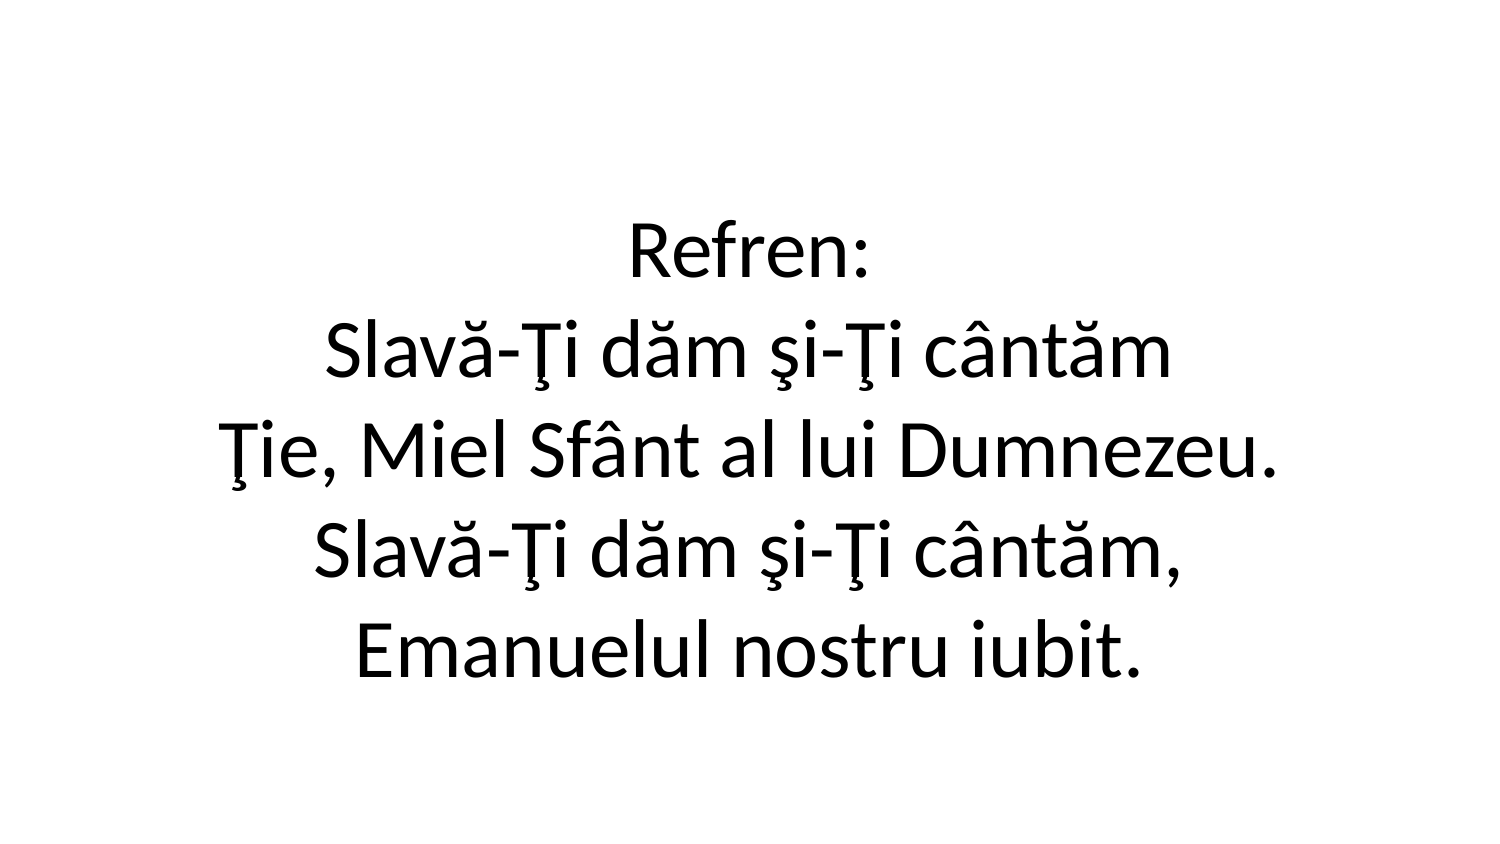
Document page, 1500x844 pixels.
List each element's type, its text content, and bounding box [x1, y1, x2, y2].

text_box Refren: Slavă-Ţi dăm şi-Ţi cântăm Ţie, Miel Sfânt al lui Dumnezeu. Slavă-Ţi dăm şi-Ţi cântăm, Emanuelul nostru iubit. [203, 142, 1297, 702]
